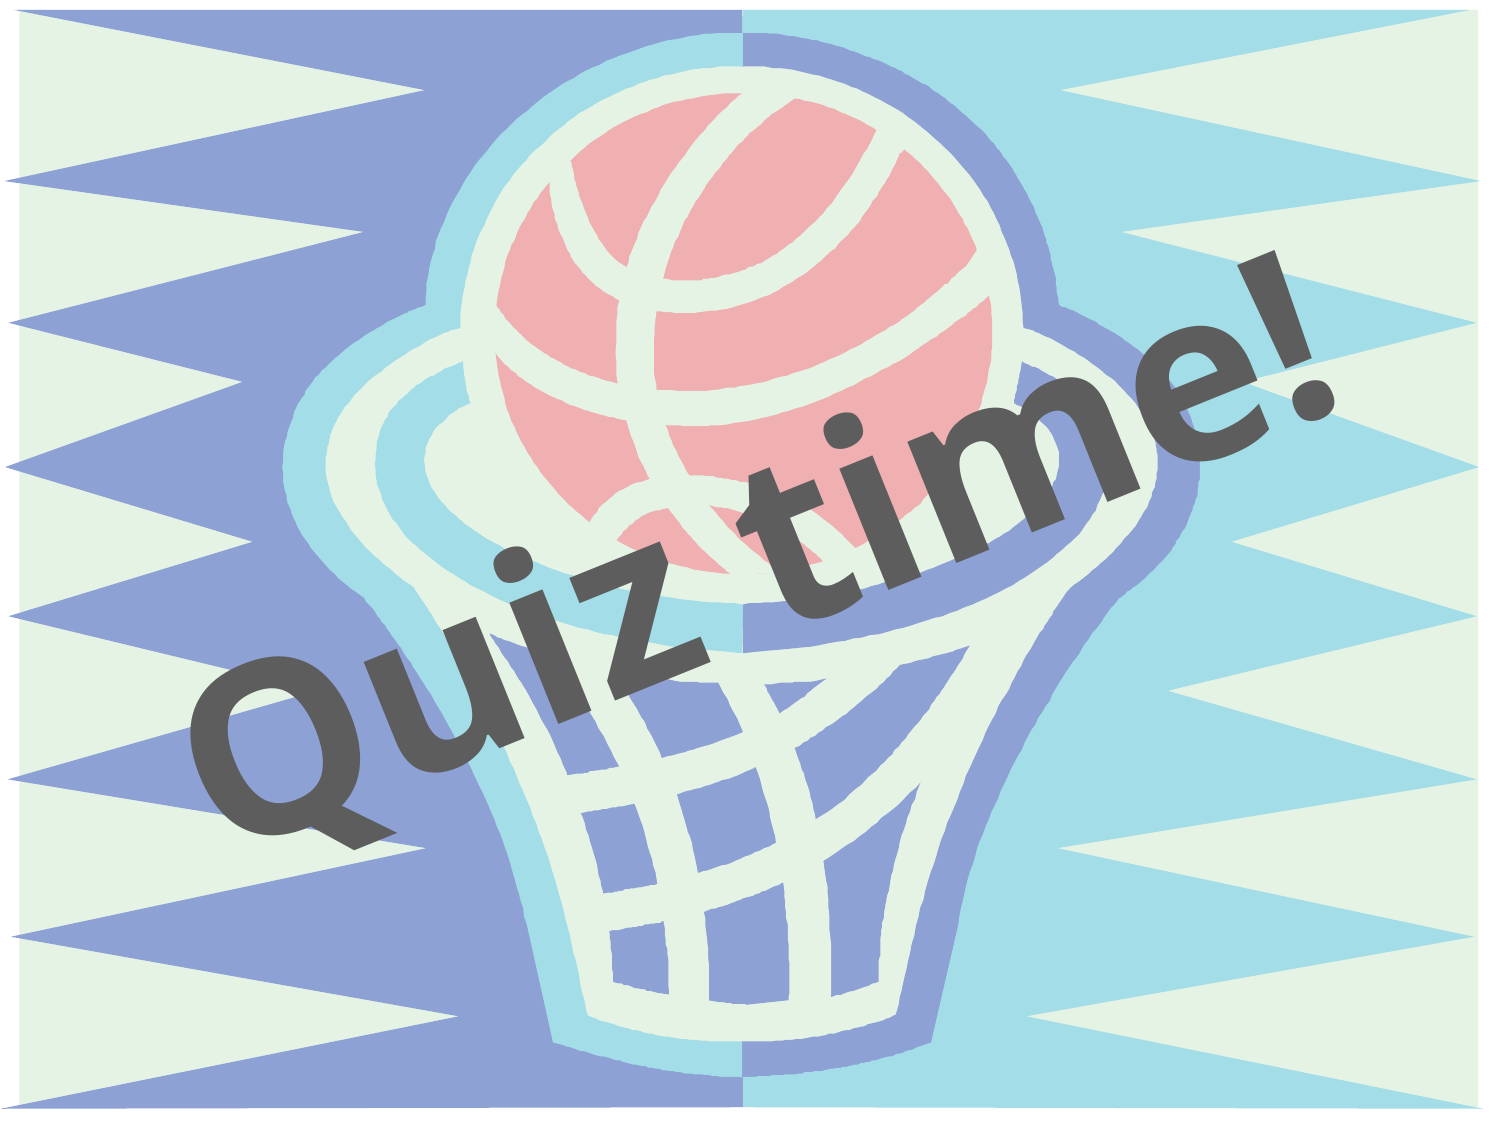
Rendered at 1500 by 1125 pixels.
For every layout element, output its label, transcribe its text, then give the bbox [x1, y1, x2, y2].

title Quiz time! [70, 157, 1430, 930]
